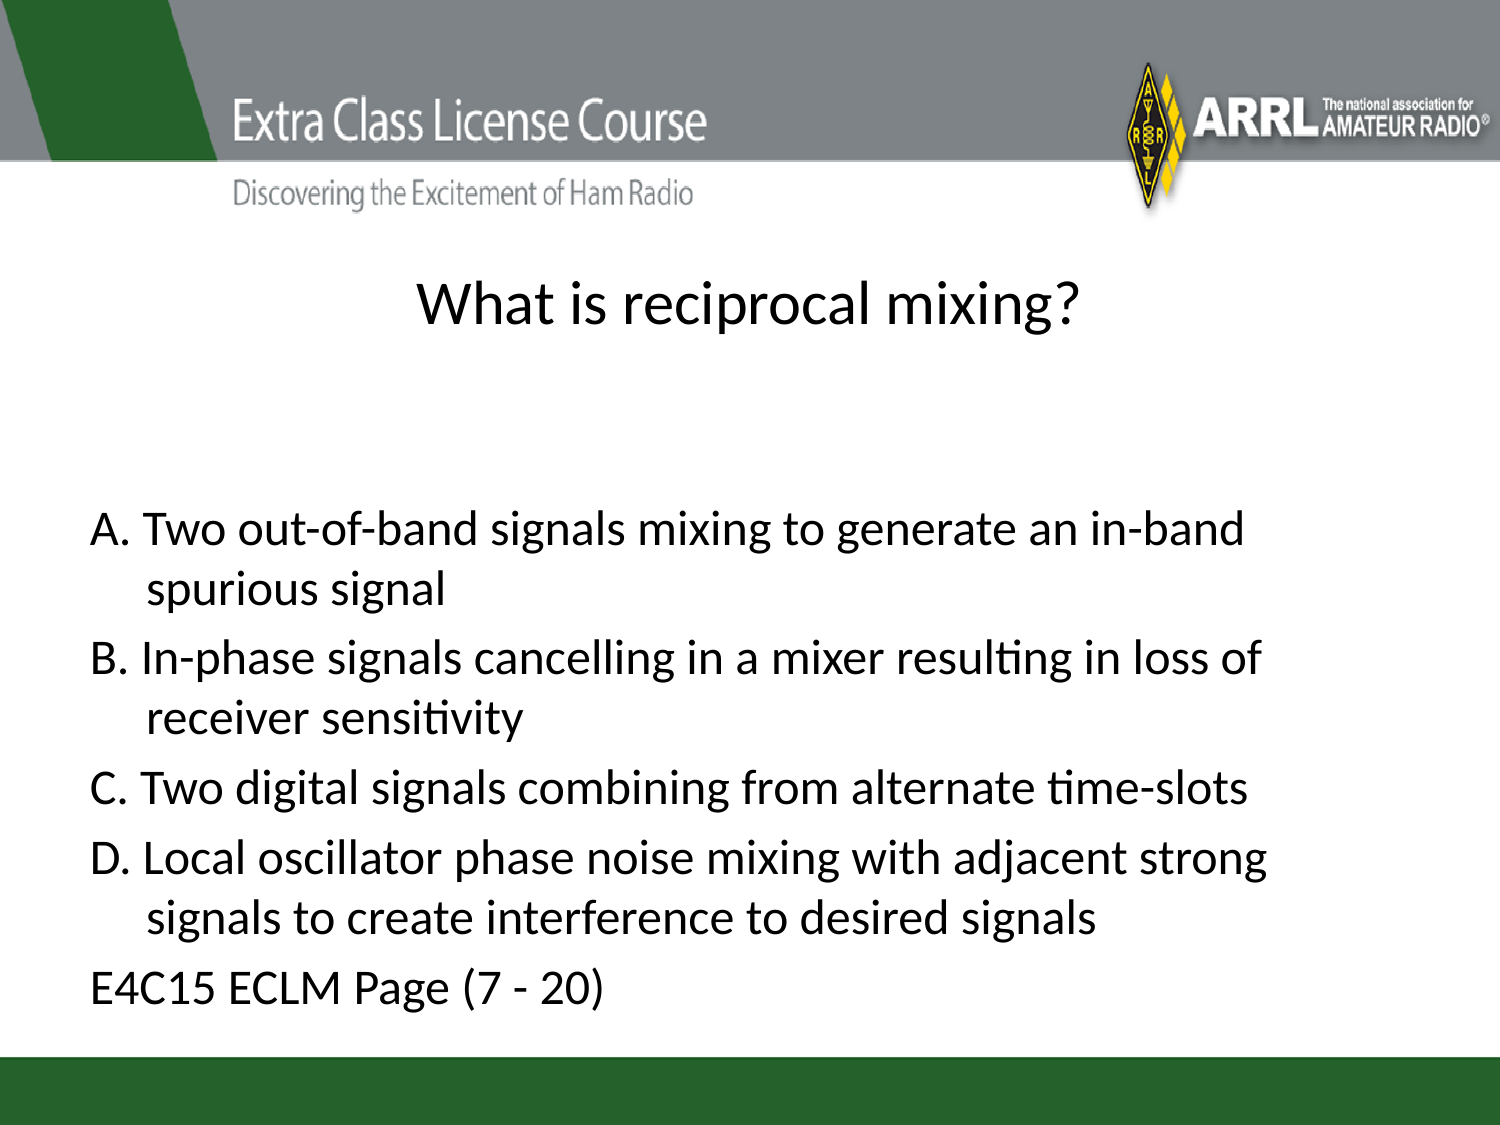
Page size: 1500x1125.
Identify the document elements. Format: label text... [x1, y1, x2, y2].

title What is reciprocal mixing? [75, 254, 1425, 435]
list A. Two out-of-band signals mixing to generate an in-band spurious signal B. In-phase signals cancelling in a mixer resulting in loss of receiver sensitivity C. Two digital signals combining from alternate time-slots D. Local oscillator phase noise mixing with adjacent strong signals to create interference to desired signals E4C15 ECLM Page (7 - 20) [75, 487, 1425, 1005]
picture [0, 0, 1500, 1125]
